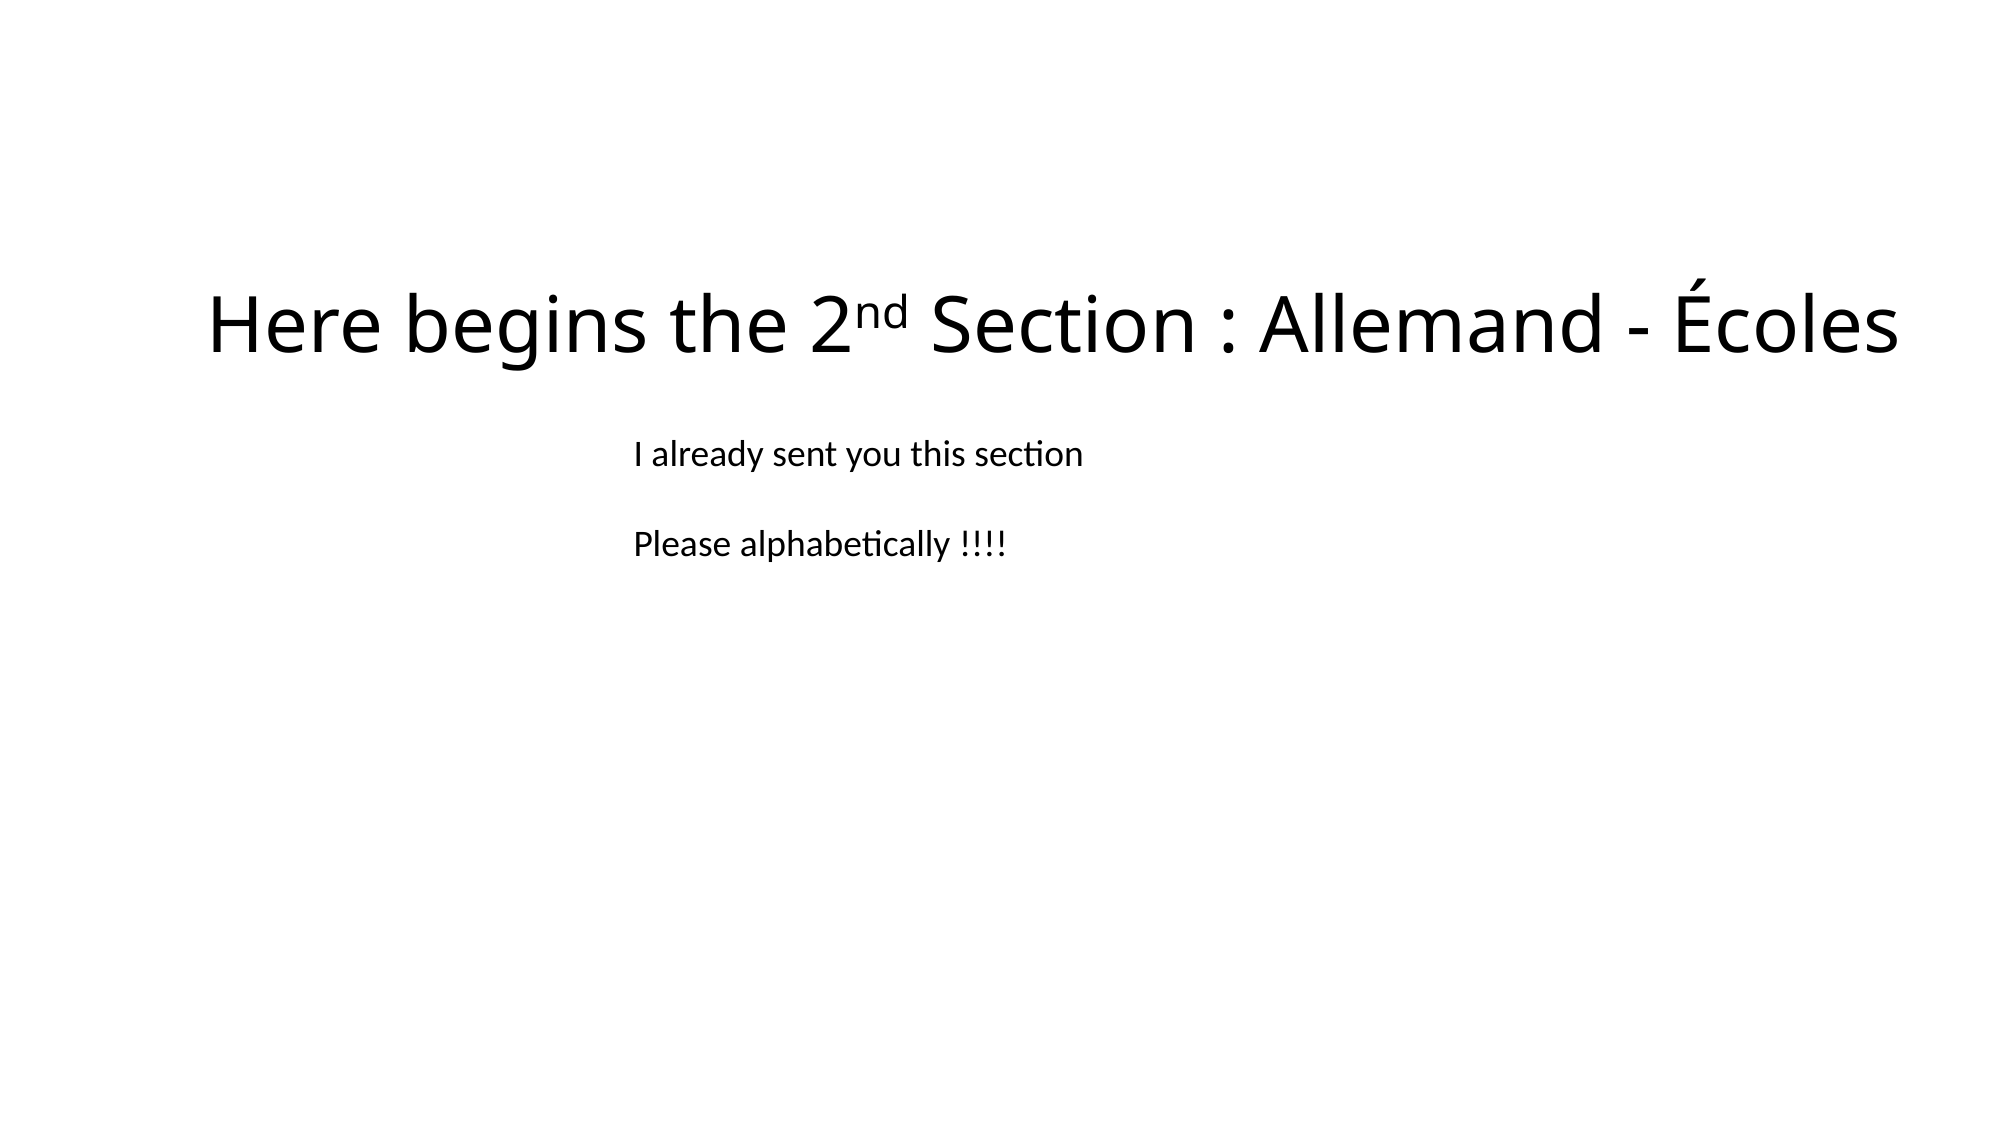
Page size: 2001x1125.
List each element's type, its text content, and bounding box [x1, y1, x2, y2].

title Here begins the 2nd Section : Allemand - Écoles [191, 264, 1917, 483]
text_box I already sent you this section Please alphabetically !!!! [618, 421, 1236, 572]
